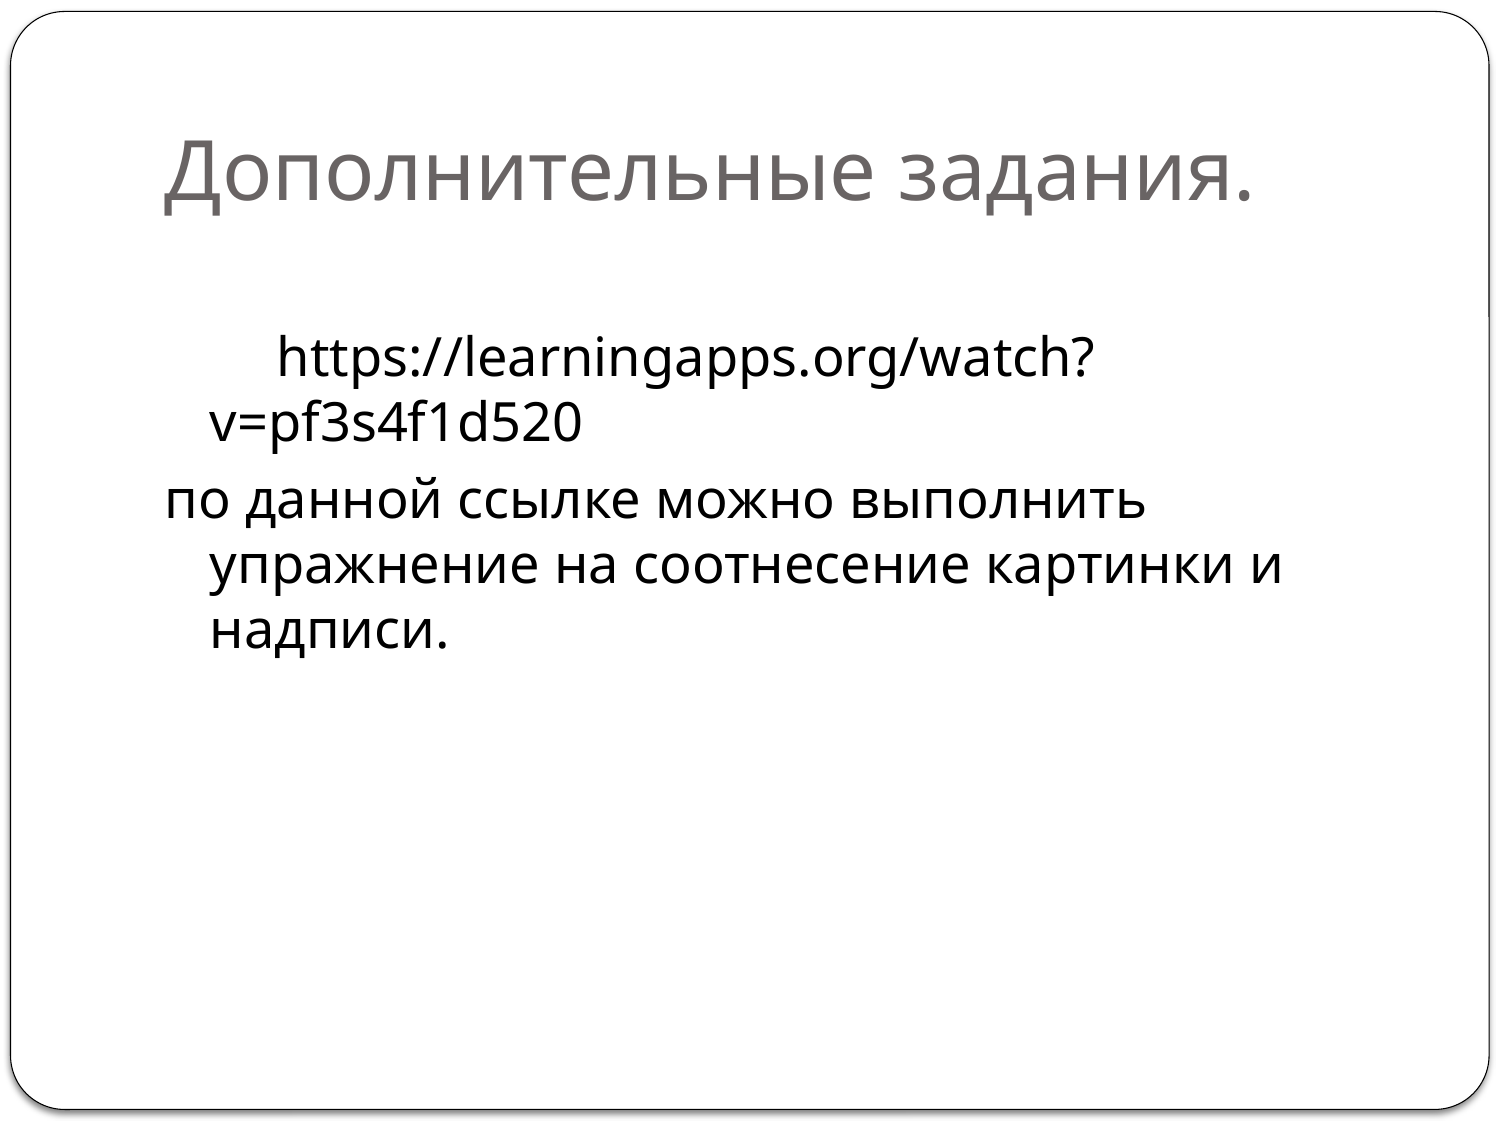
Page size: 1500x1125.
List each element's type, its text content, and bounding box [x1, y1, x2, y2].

list https://learningapps.org/watch?v=pf3s4f1d520 по данной ссылке можно выполнить упражнение на соотнесение картинки и надписи. [150, 237, 1425, 988]
title Дополнительные задания. [150, 45, 1425, 233]
